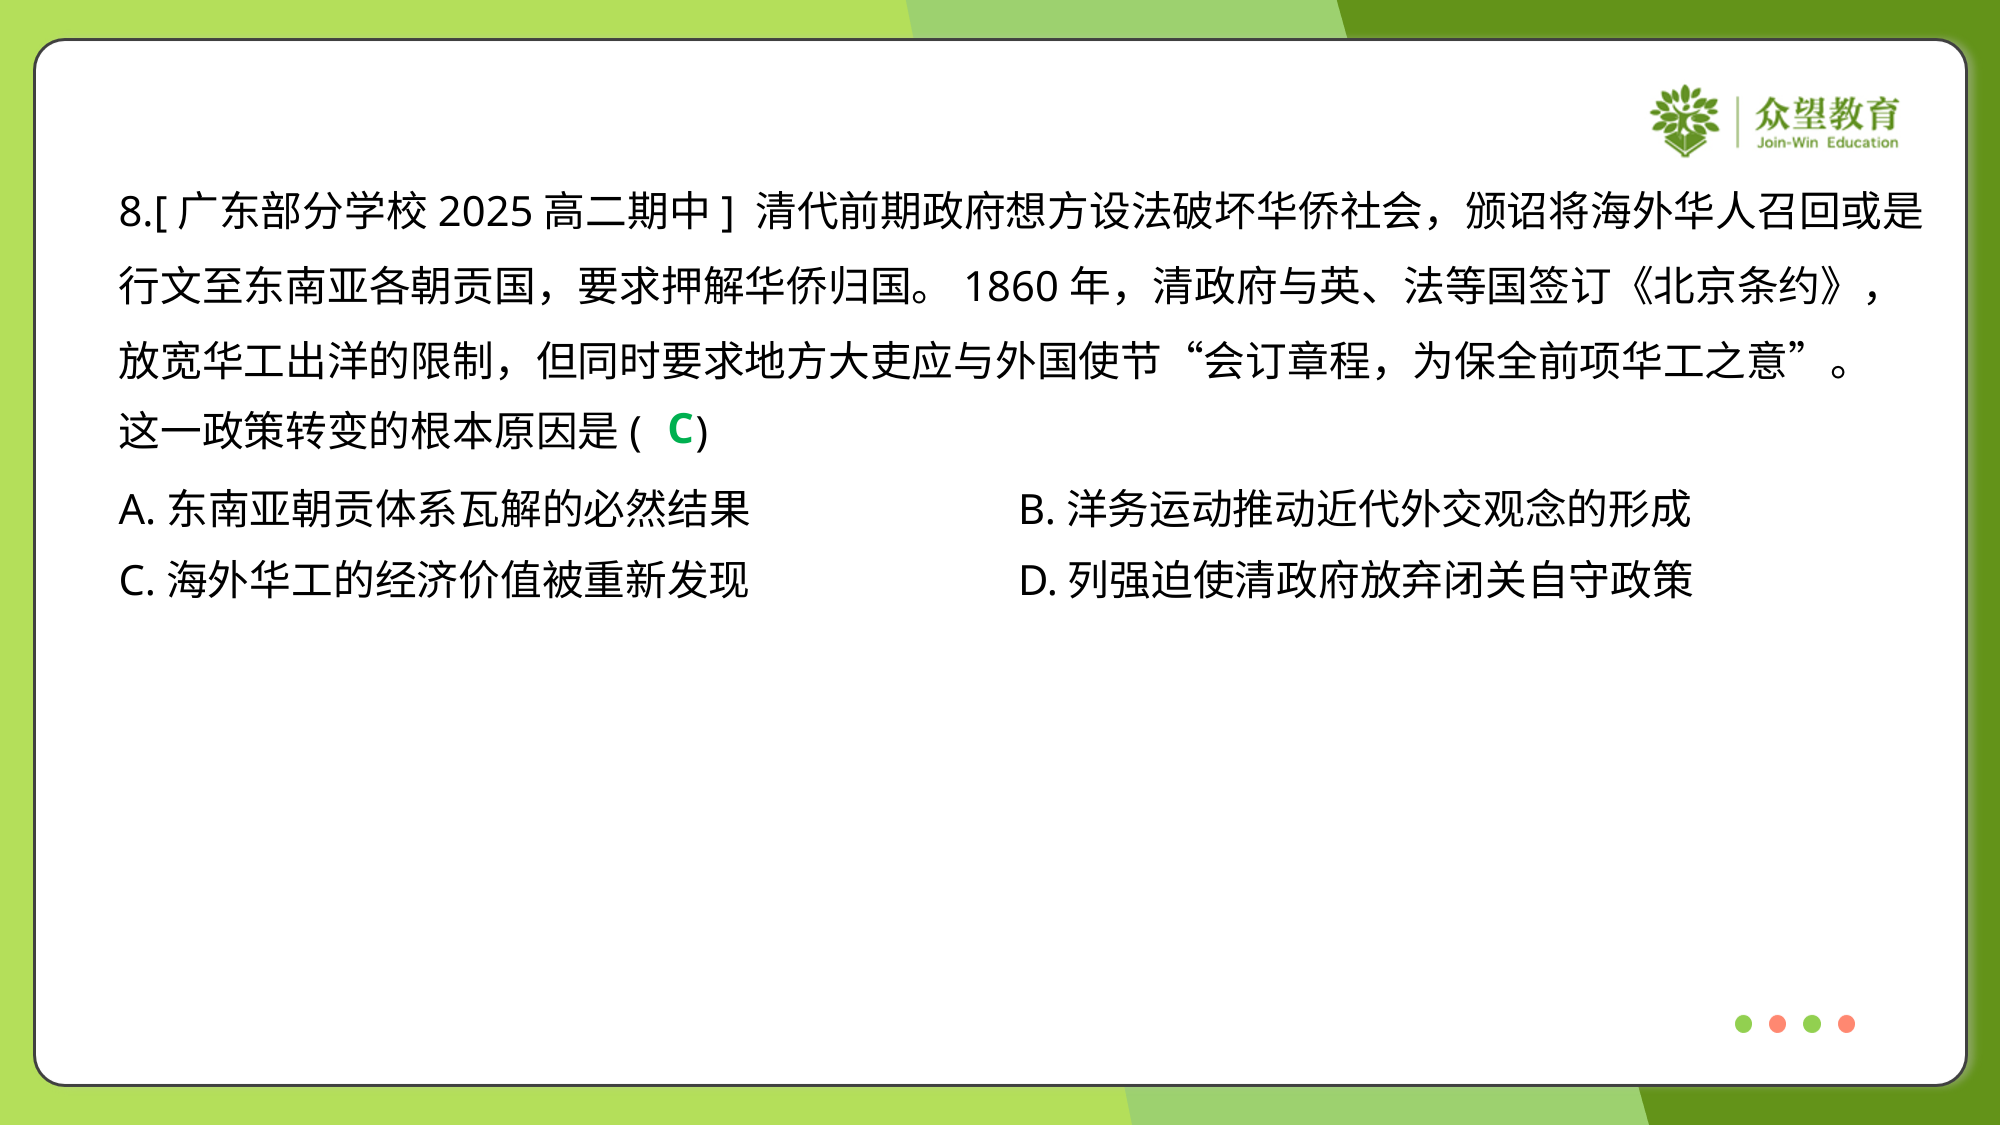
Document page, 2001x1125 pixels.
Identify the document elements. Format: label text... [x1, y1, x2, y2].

text_box 8.[广东部分学校2025高二期中] 清代前期政府想方设法破坏华侨社会，颁诏将海外华人召回或是 行文至东南亚各朝贡国，要求押解华侨归国。1860年，清政府与英、法等国签订《北京条约》， 放宽华工出洋的限制，但同时要求地方大吏应与外国使节“会订章程，为保全前项华工之意”。 这一政策转变的根本原因是( ) [118, 159, 1883, 448]
picture [0, 0, 2000, 1125]
text_box C [651, 381, 710, 446]
text_box A.东南亚朝贡体系瓦解的必然结果 B.洋务运动推动近代外交观念的形成 C.海外华工的经济价值被重新发现 D.列强迫使清政府放弃闭关自守政策 [118, 457, 1883, 597]
